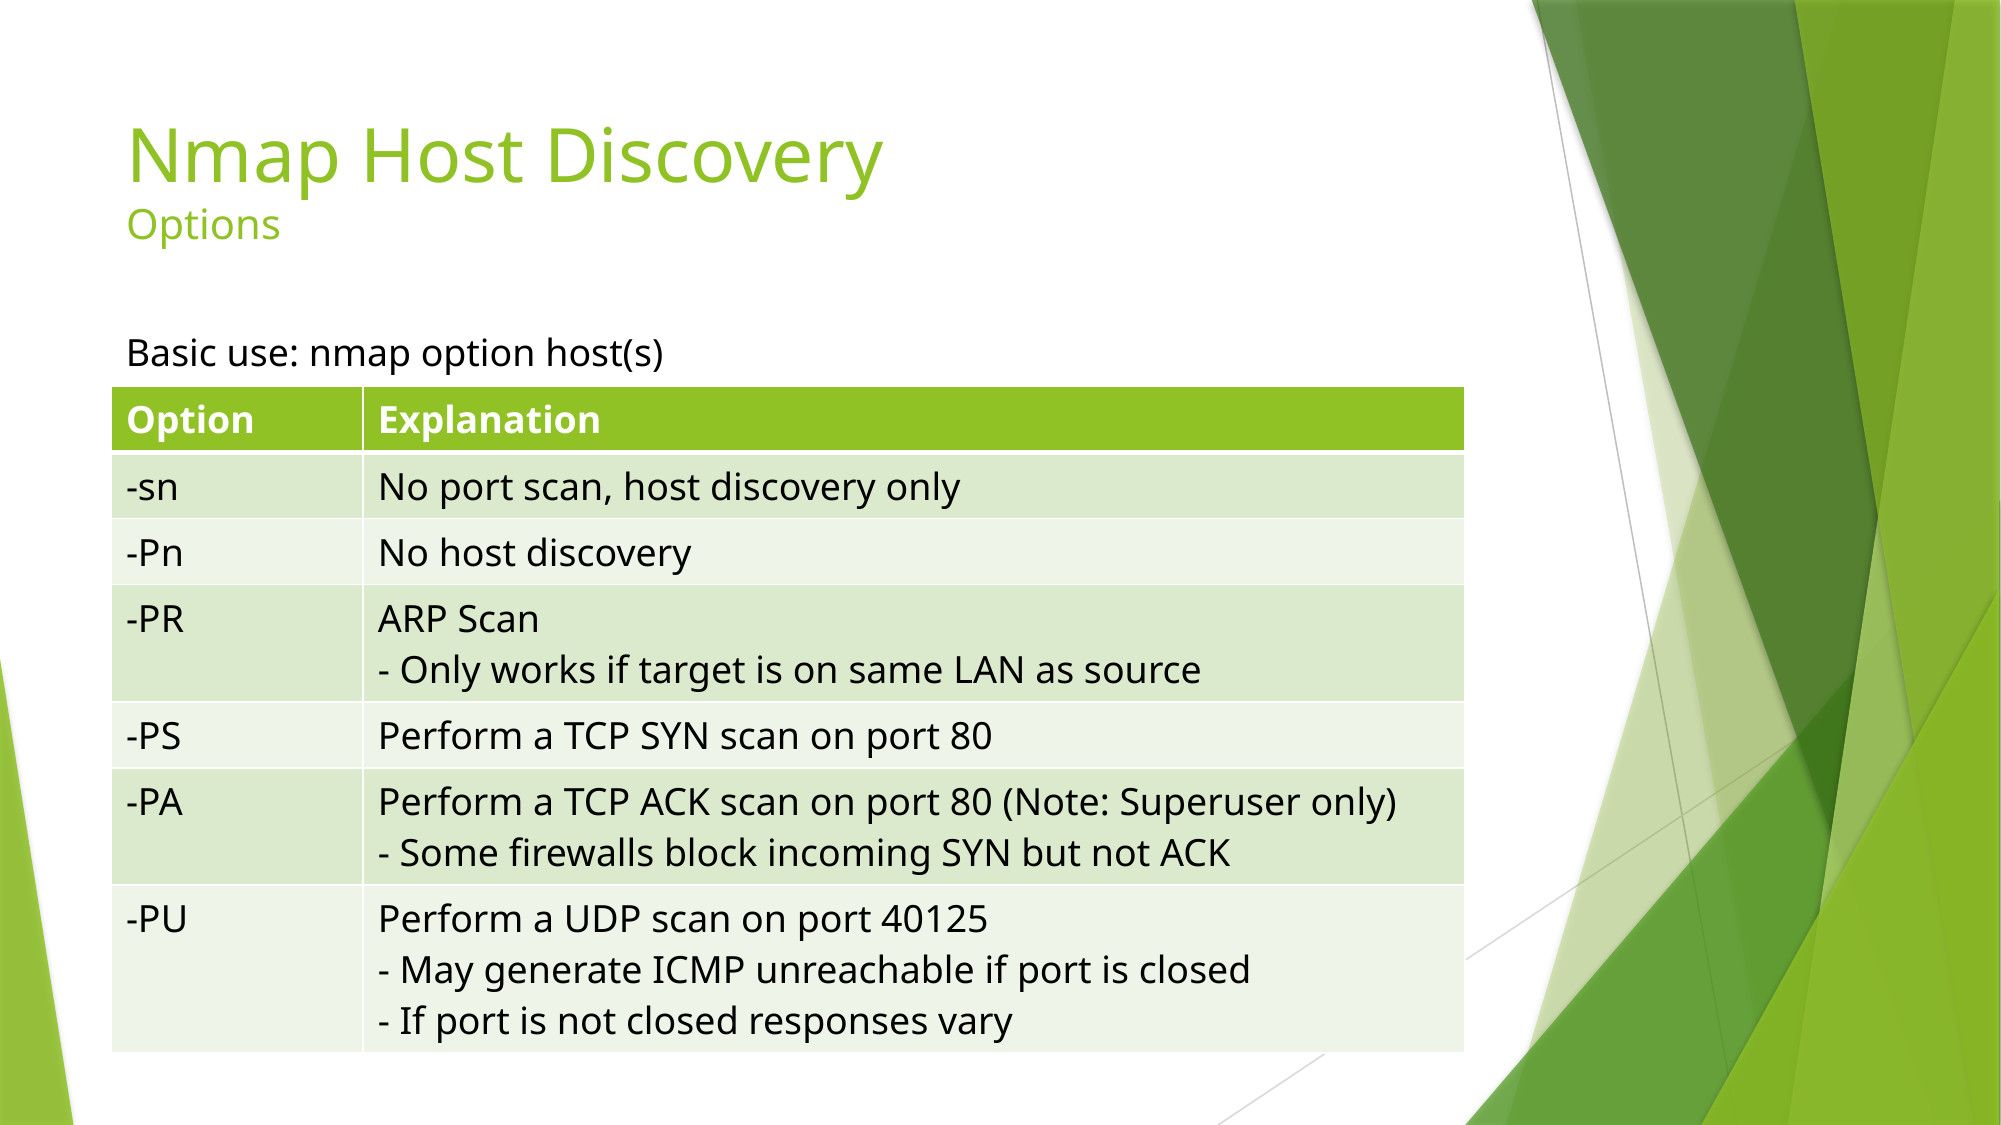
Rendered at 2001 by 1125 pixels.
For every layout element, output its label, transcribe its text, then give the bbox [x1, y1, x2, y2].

table_cell -PU [112, 886, 362, 1052]
table_cell Perform a TCP SYN scan on port 80 [364, 703, 1464, 767]
table_cell ARP Scan - Only works if target is on same LAN as source [364, 585, 1464, 701]
table_header Option [112, 387, 362, 450]
table_cell -sn [112, 455, 362, 518]
table_cell -PR [112, 585, 362, 701]
table_header Explanation [364, 387, 1464, 450]
table_cell Perform a UDP scan on port 40125 - May generate ICMP unreachable if port is closed - If port is not closed responses vary [364, 886, 1464, 1052]
table_cell -PA [112, 769, 362, 884]
table_cell No port scan, host discovery only [364, 455, 1464, 518]
table_cell -Pn [112, 519, 362, 584]
table_cell No host discovery [364, 519, 1464, 584]
table_cell Perform a TCP ACK scan on port 80 (Note: Superuser only) - Some firewalls block incoming SYN but not ACK [364, 769, 1464, 884]
table_cell -PS [112, 703, 362, 767]
title Nmap Host Discovery Options [111, 99, 1522, 317]
text_box Basic use: nmap option host(s) [111, 321, 1112, 381]
